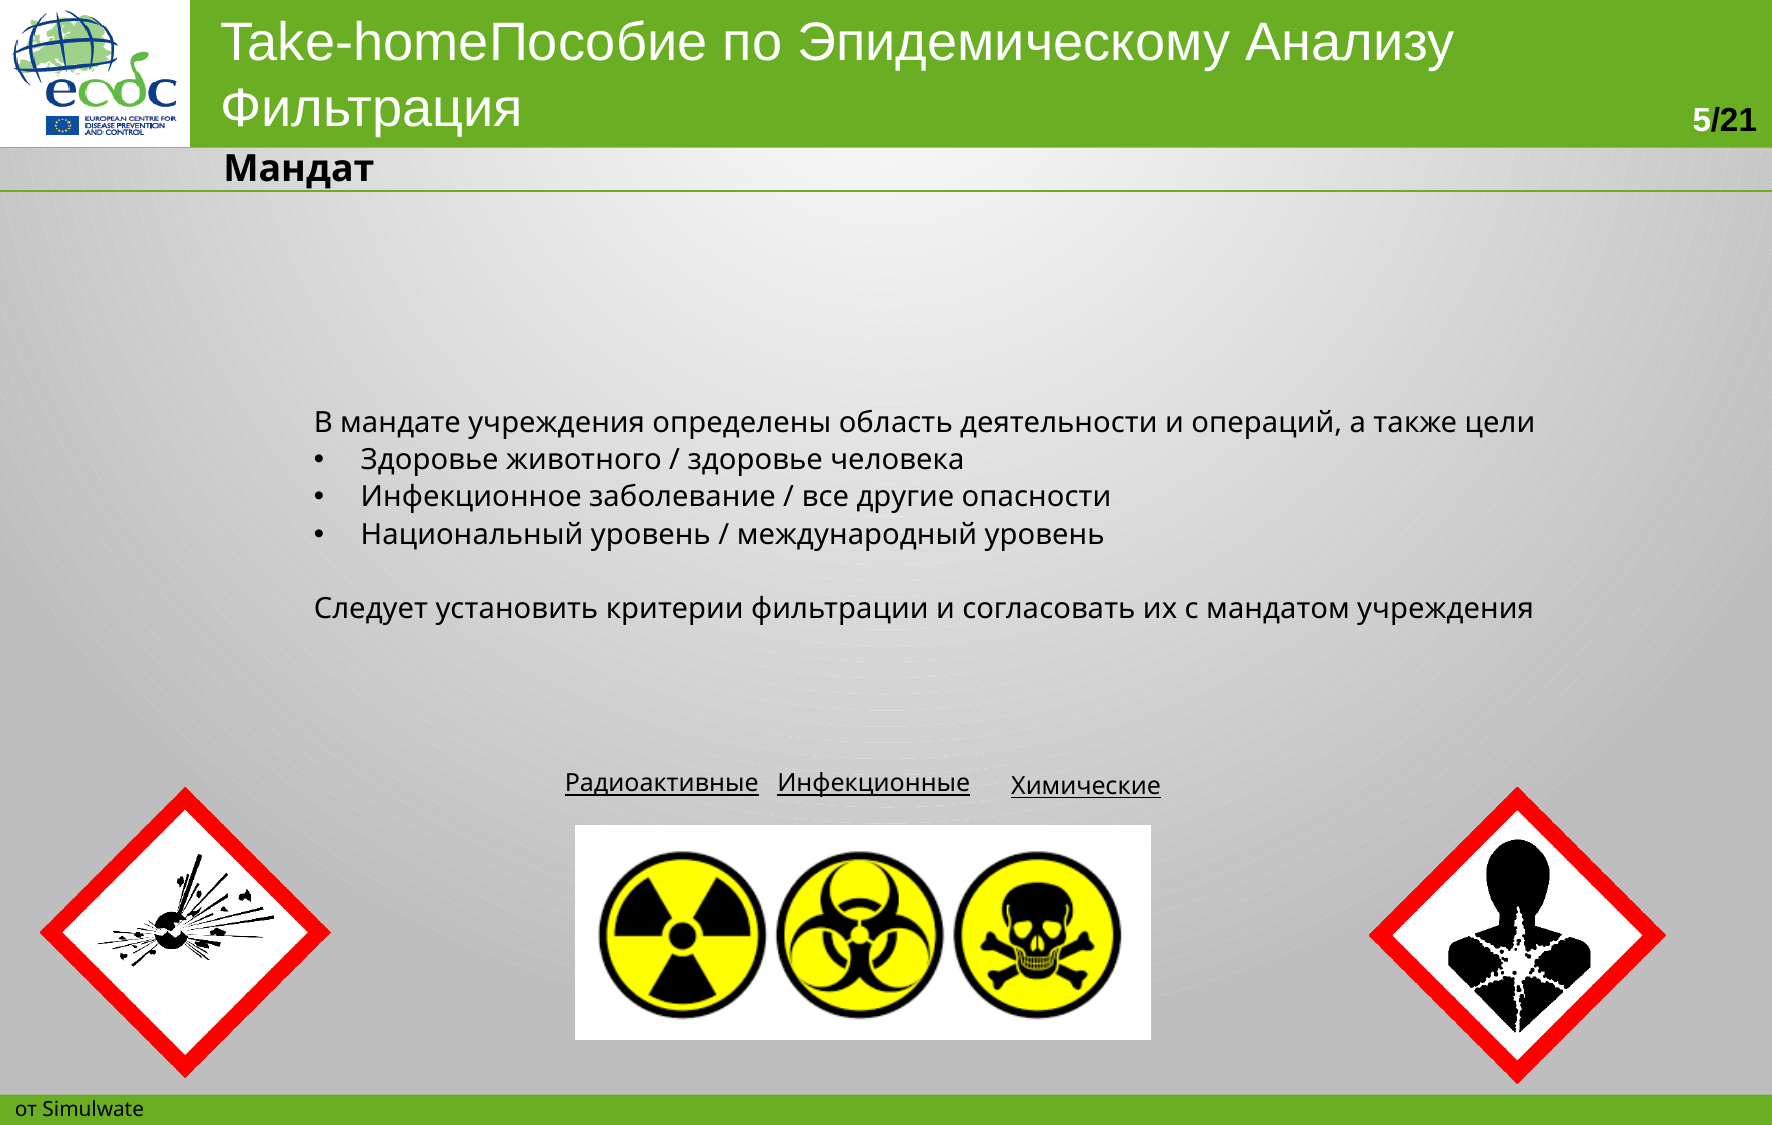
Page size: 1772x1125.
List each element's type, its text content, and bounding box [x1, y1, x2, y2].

picture [36, 783, 334, 1081]
text_box Инфекционные [776, 762, 986, 805]
text_box Мандат [177, 141, 421, 245]
text_box Радиоактивные [548, 762, 776, 805]
picture [575, 825, 1152, 1040]
picture [1365, 783, 1669, 1087]
picture [0, 0, 190, 147]
text_box Химические [974, 765, 1198, 808]
text_box В мандате учреждения определены область деятельности и операций, а также цели Здоровье животного / здоровье человека Инфекционное заболевание / все другие опасности Национальный уровень / международный уровень Следует установить критерии фильтрации и согласовать их с мандатом учреждения [298, 399, 1588, 633]
